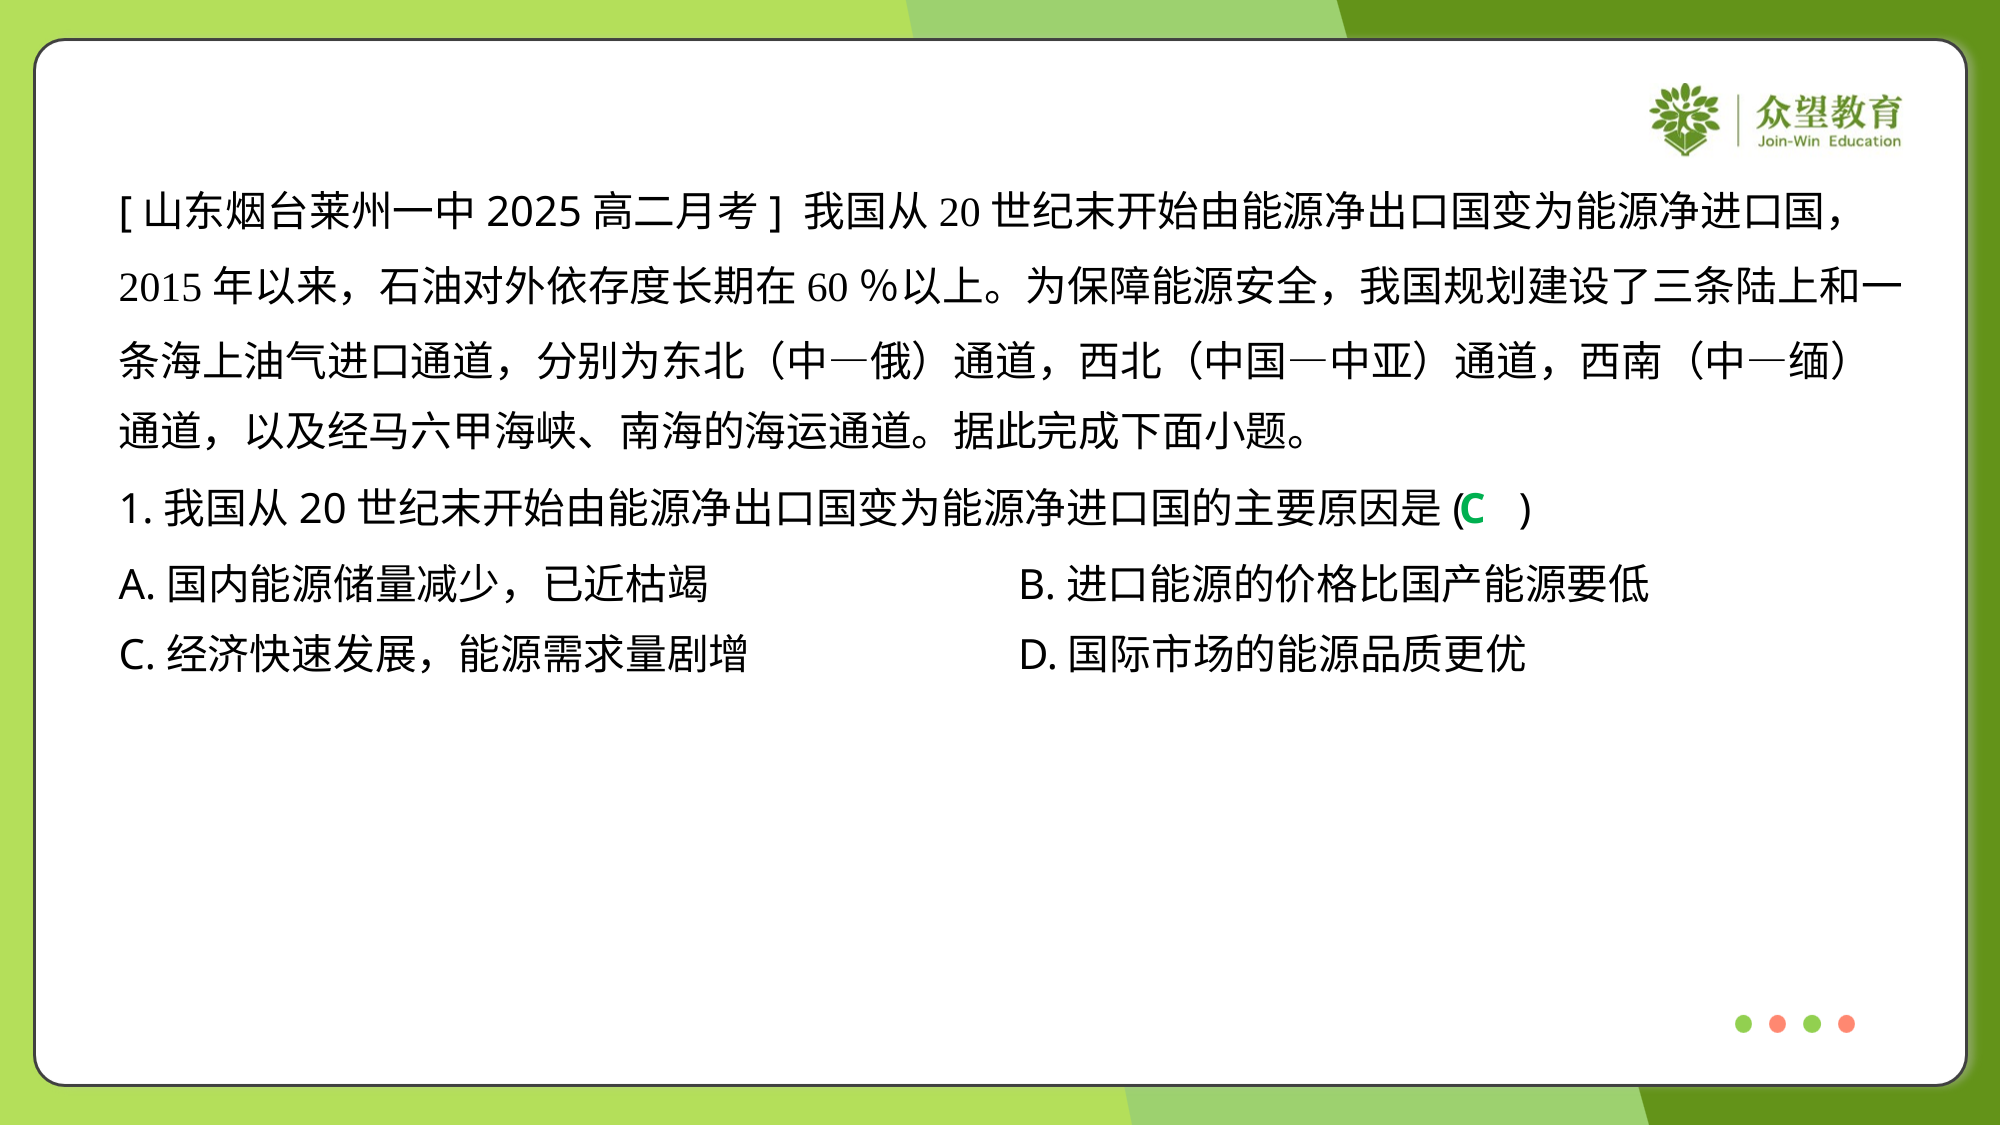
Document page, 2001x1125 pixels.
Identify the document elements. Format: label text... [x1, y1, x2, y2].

text_box C [1443, 456, 1502, 524]
text_box 1.我国从20世纪末开始由能源净出口国变为能源净进口国的主要原因是( ) [118, 456, 1443, 523]
text_box 1.我国从20世纪末开始由能源净出口国变为能源净进口国的主要原因是( ) [1502, 456, 1883, 523]
text_box A.国内能源储量减少，已近枯竭 B.进口能源的价格比国产能源要低 C.经济快速发展，能源需求量剧增 D.国际市场的能源品质更优 [118, 532, 1883, 671]
picture [0, 0, 2000, 1125]
text_box [山东烟台莱州一中2025高二月考] 我国从20世纪末开始由能源净出口国变为能源净进口国， 2015年以来，石油对外依存度长期在60％以上。为保障能源安全，我国规划建设了三条陆上和一 条海上油气进口通道，分别为东北（中—俄）通道，西北（中国—中亚）通道，西南（中—缅） 通道，以及经马六甲海峡、南海的海运通道。据此完成下面小题。 [118, 159, 1883, 448]
